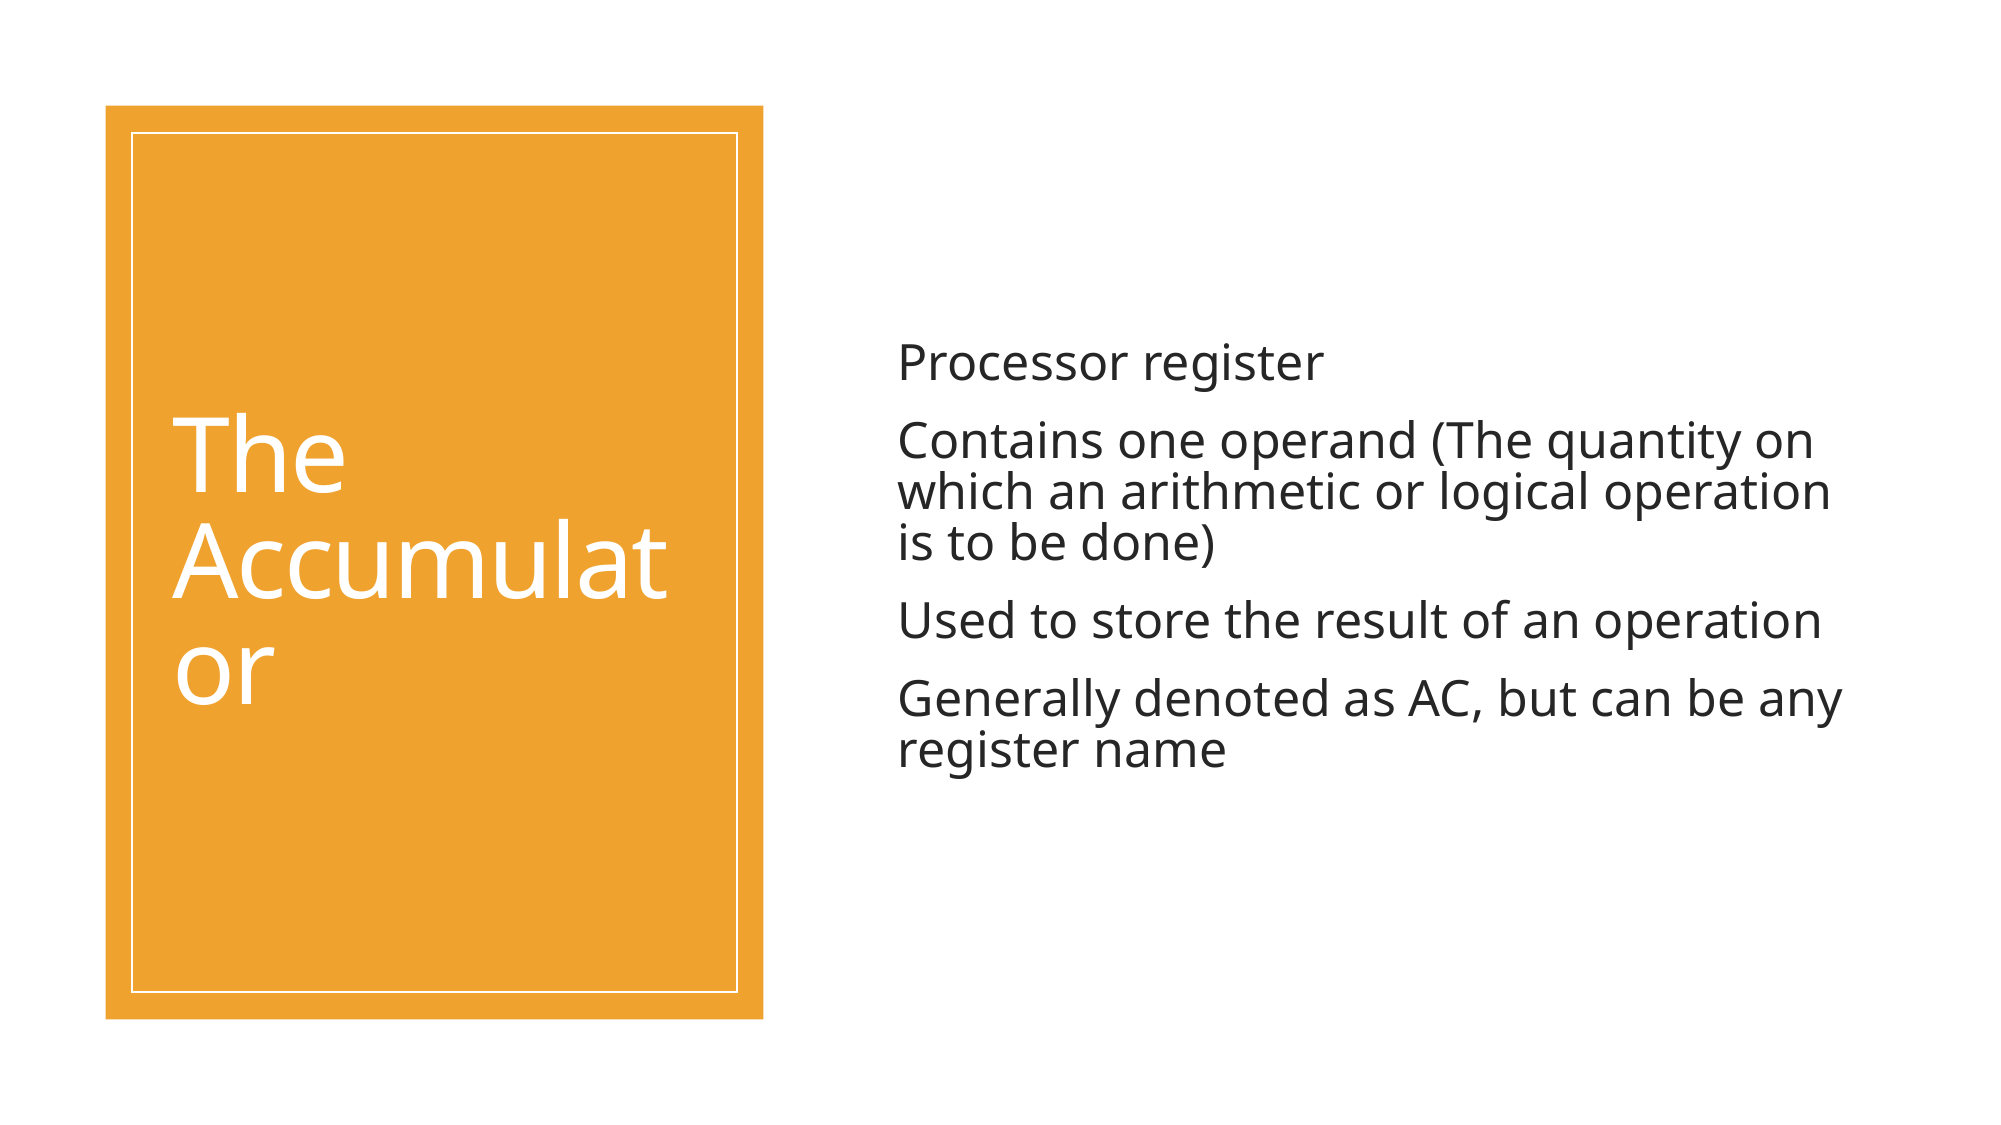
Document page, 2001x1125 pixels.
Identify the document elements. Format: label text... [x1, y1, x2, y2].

text_box [131, 132, 738, 993]
title The Accumulator [157, 169, 711, 964]
text_box [104, 104, 764, 1020]
list Processor register Contains one operand (The quantity on which an arithmetic or logical operation is to be done) Used to store the result of an operation Generally denoted as AC, but can be any register name [867, 169, 1876, 948]
